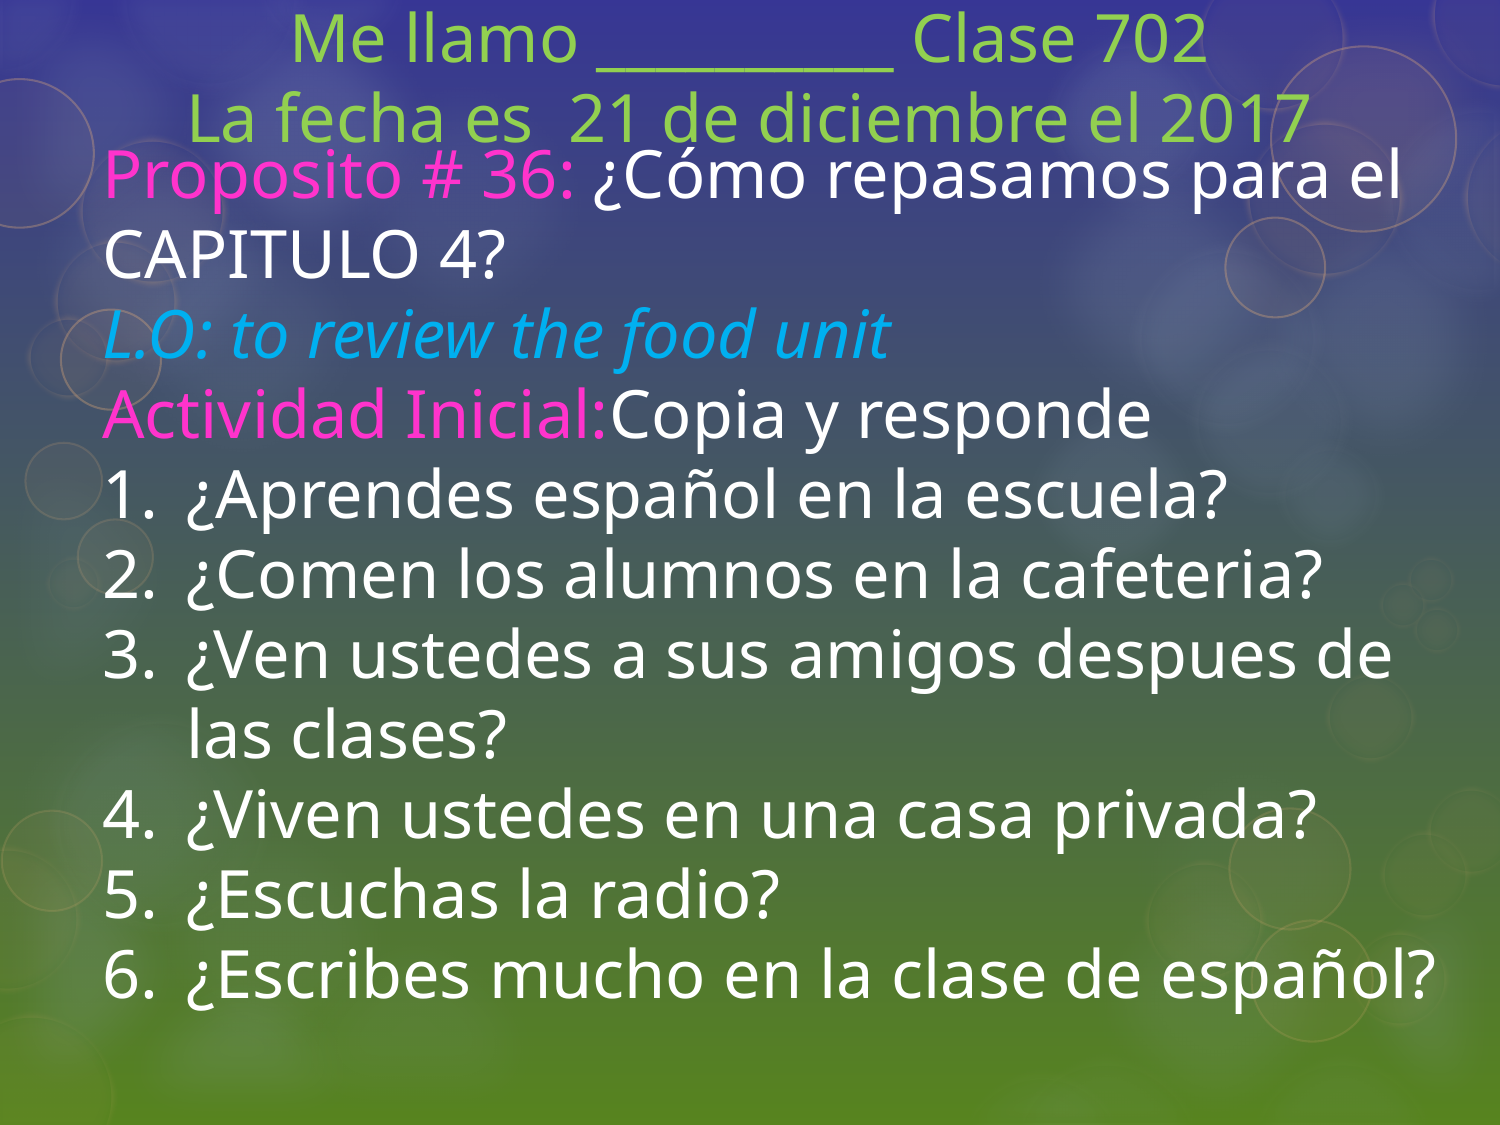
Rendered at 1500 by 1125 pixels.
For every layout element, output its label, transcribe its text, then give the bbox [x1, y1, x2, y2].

text_box Proposito # 36: ¿Cómo repasamos para el CAPITULO 4? L.O: to review the food unit Actividad Inicial:Copia y responde ¿Aprendes español en la escuela? ¿Comen los alumnos en la cafeteria? ¿Ven ustedes a sus amigos despues de las clases? ¿Viven ustedes en una casa privada? ¿Escuchas la radio? ¿Escribes mucho en la clase de español? [87, 124, 1463, 1100]
title Me llamo __________ Clase 702 La fecha es 21 de diciembre el 2017 [24, 0, 1475, 152]
